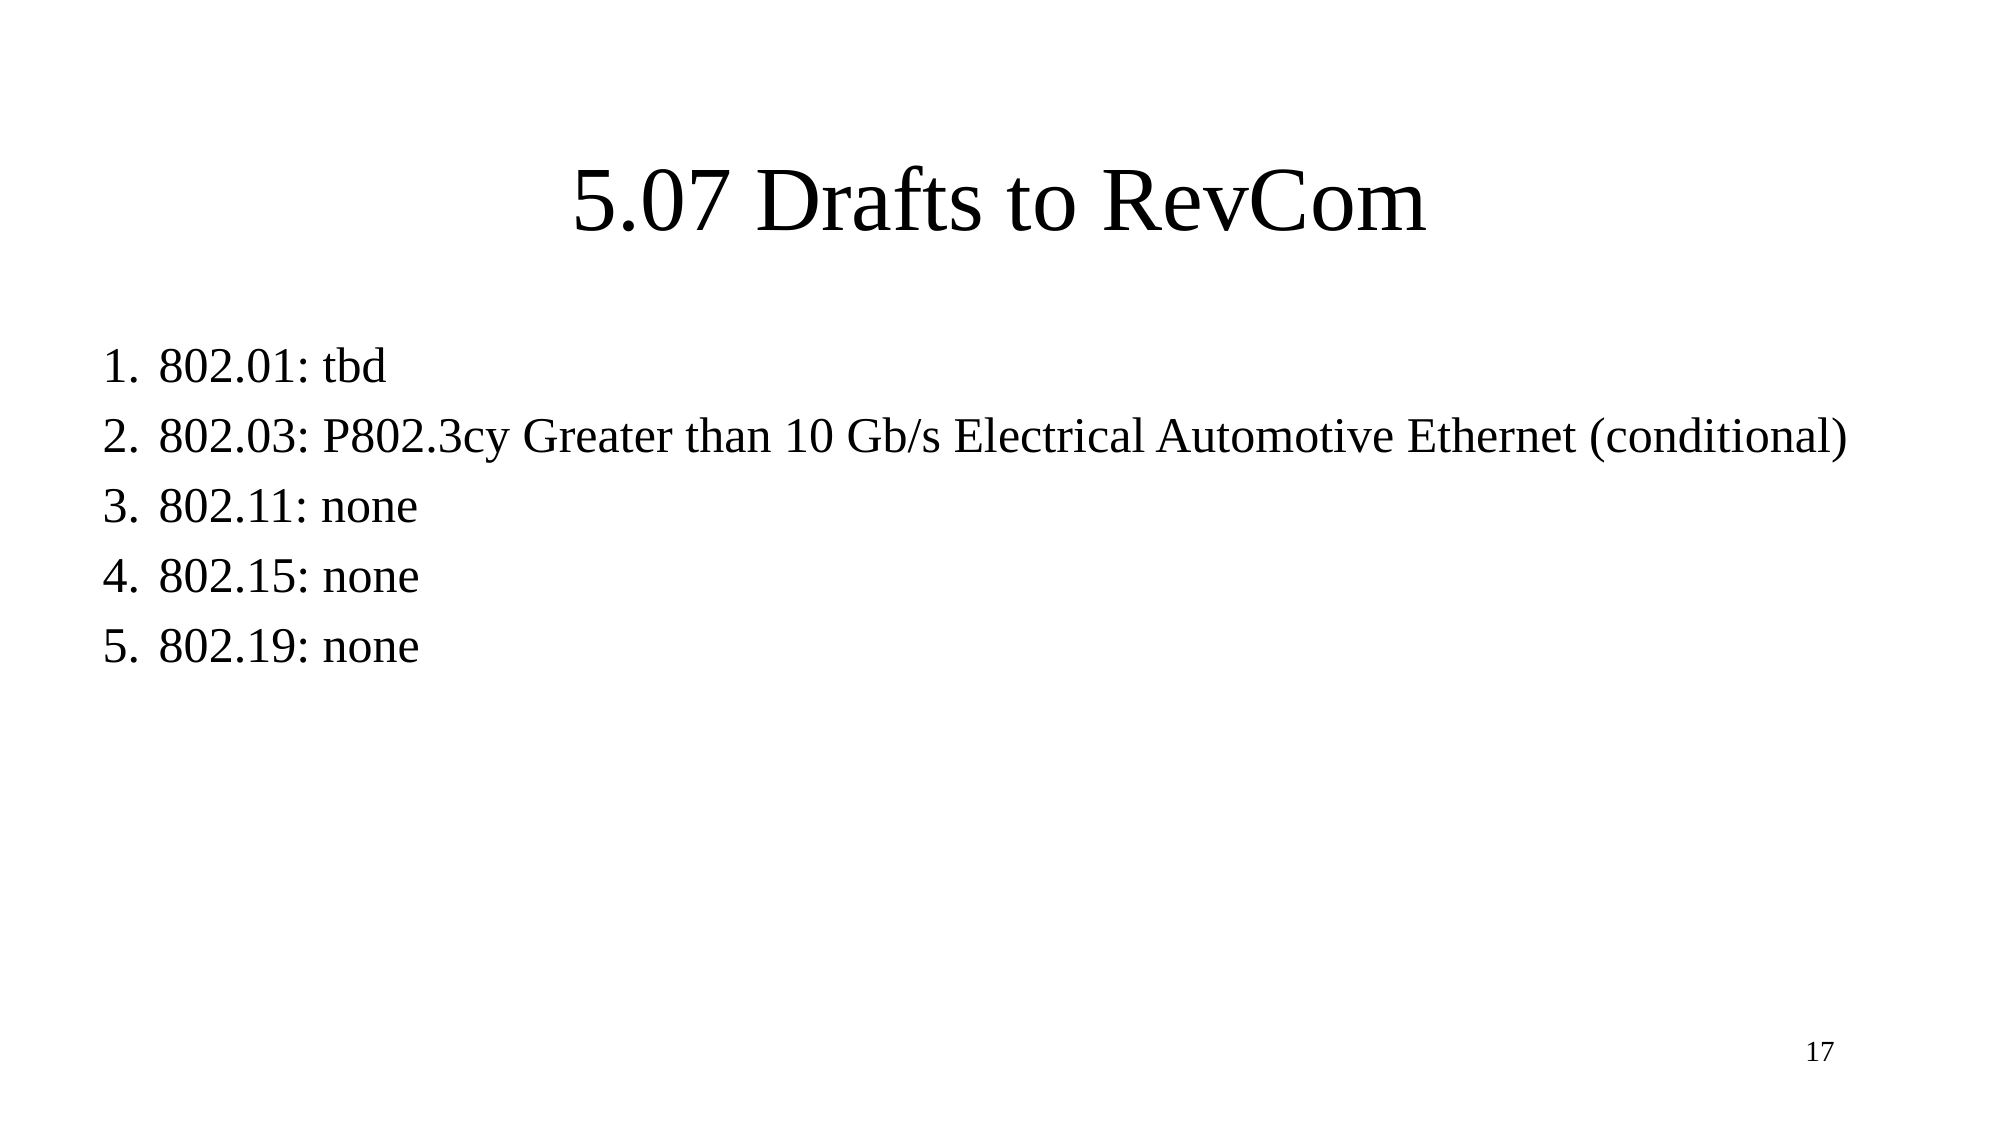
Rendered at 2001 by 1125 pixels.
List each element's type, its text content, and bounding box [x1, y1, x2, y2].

title 5.07 Drafts to RevCom [149, 99, 1851, 288]
list 802.01: tbd 802.03: P802.3cy Greater than 10 Gb/s Electrical Automotive Ethernet (conditional) 802.11: none 802.15: none 802.19: none [87, 324, 1901, 1001]
slide_number 17 [1433, 1024, 1851, 1101]
